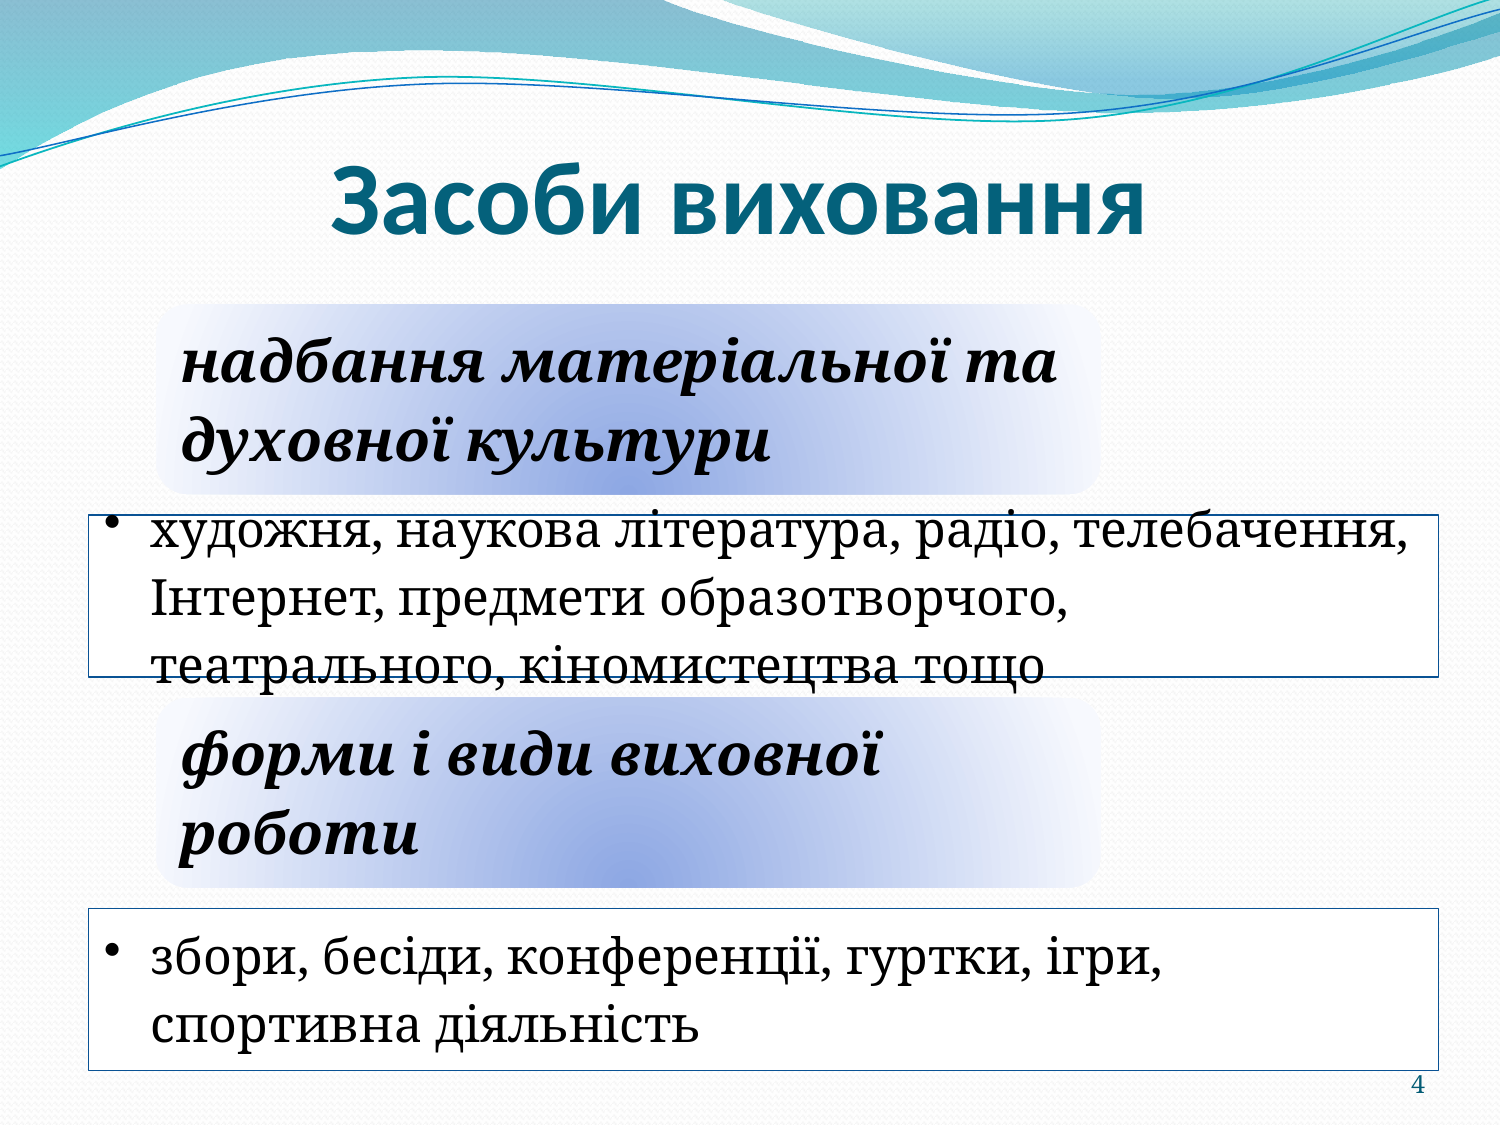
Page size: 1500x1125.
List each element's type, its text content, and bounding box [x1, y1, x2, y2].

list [88, 283, 1439, 1071]
title Засоби виховання [64, 101, 1415, 256]
slide_number 4 [1299, 1083, 1425, 1103]
